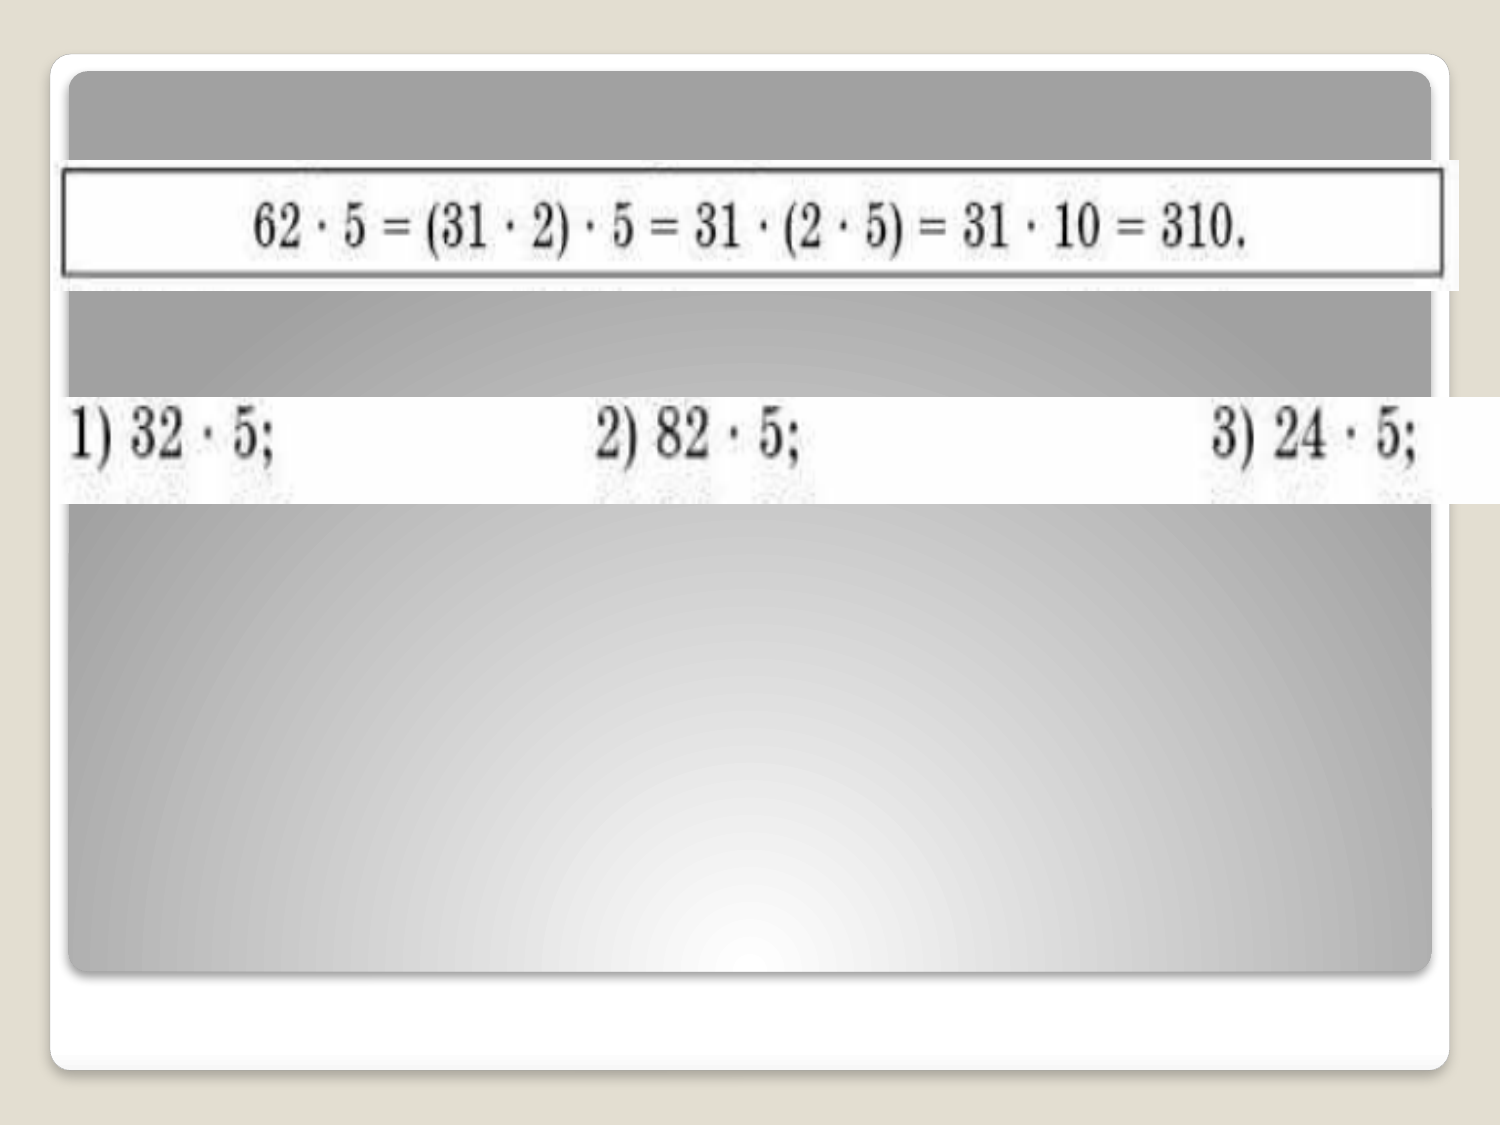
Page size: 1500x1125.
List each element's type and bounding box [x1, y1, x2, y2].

list [57, 396, 1500, 504]
picture [52, 160, 1459, 291]
